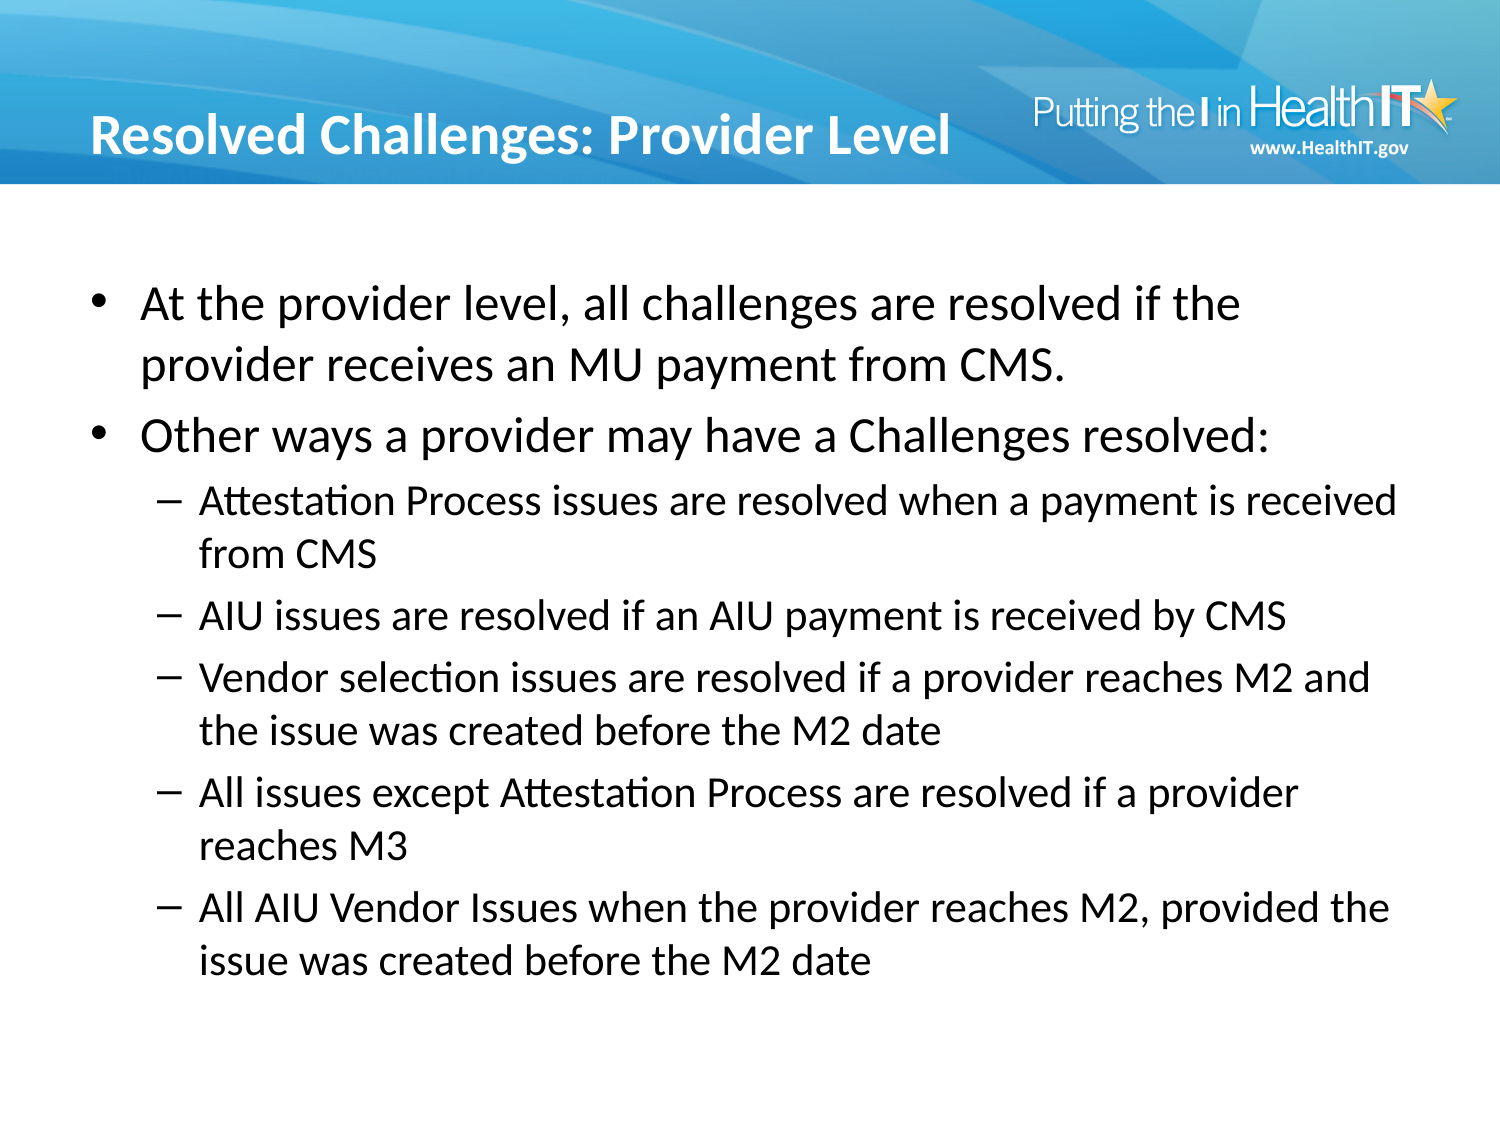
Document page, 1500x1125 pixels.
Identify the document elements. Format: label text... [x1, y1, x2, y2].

list At the provider level, all challenges are resolved if the provider receives an MU payment from CMS. Other ways a provider may have a Challenges resolved: Attestation Process issues are resolved when a payment is received from CMS AIU issues are resolved if an AIU payment is received by CMS Vendor selection issues are resolved if a provider reaches M2 and the issue was created before the M2 date All issues except Attestation Process are resolved if a provider reaches M3 All AIU Vendor Issues when the provider reaches M2, provided the issue was created before the M2 date [74, 262, 1426, 1006]
title Resolved Challenges: Provider Level [74, 87, 1013, 174]
picture [0, 0, 1500, 1125]
